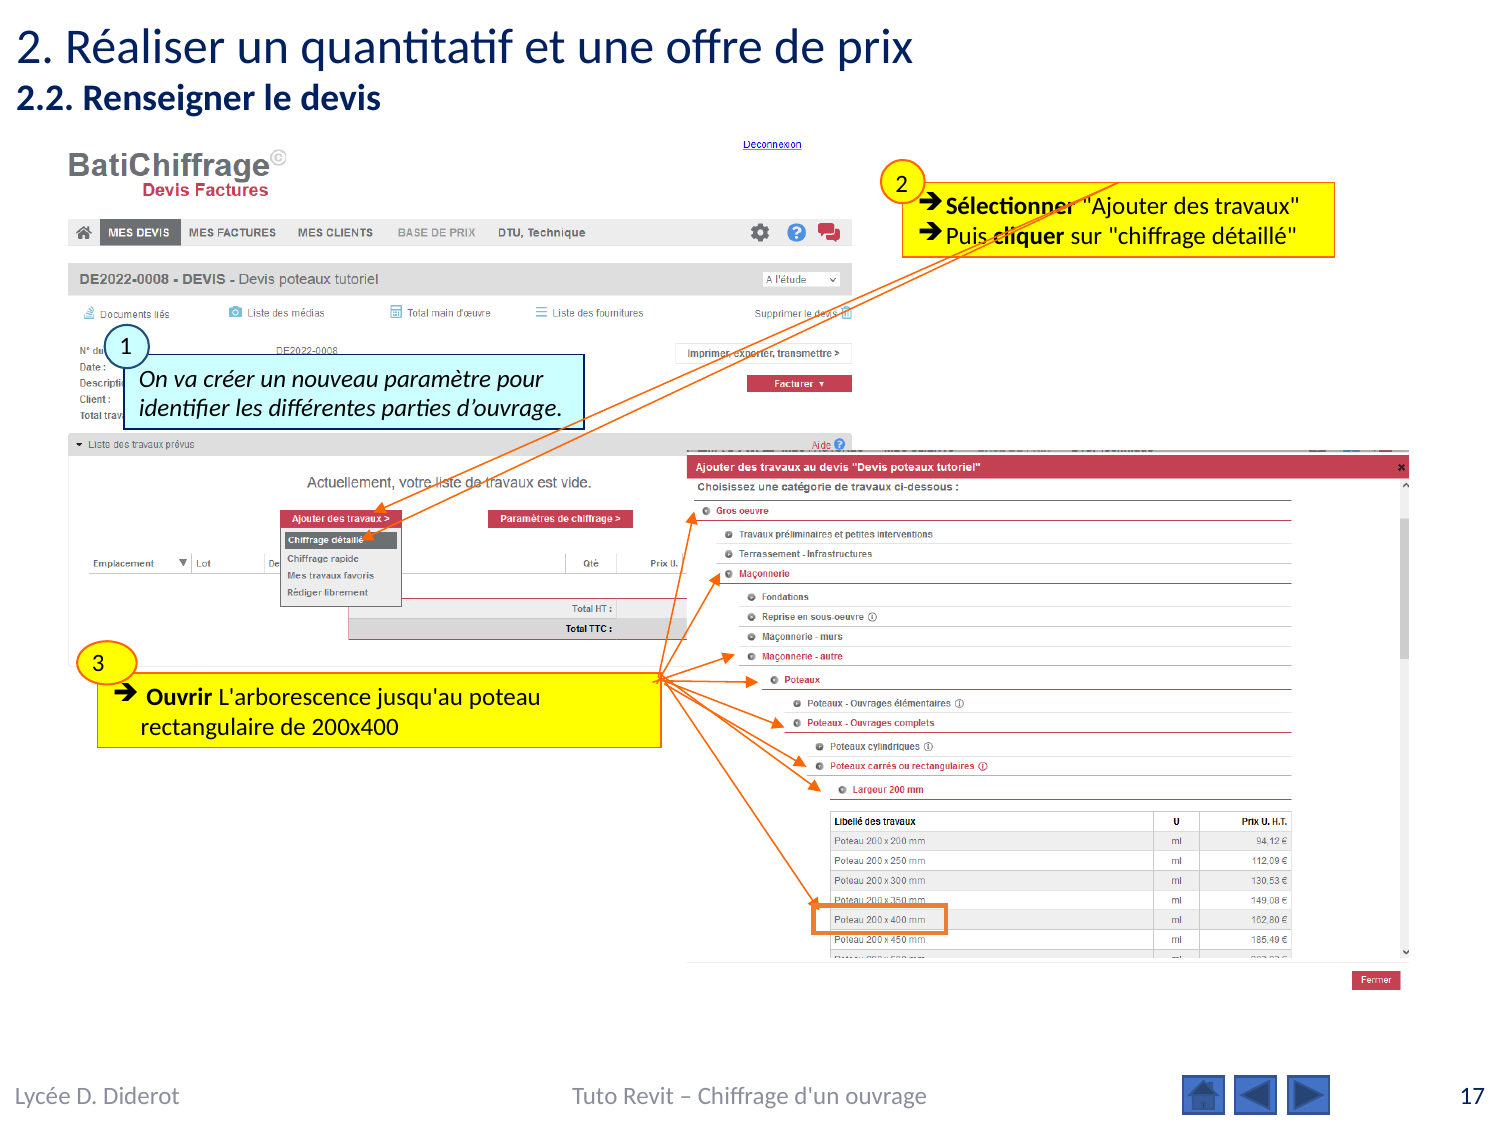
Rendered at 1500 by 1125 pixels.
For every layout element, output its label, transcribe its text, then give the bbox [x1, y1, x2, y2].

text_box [360, 227, 658, 541]
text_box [662, 678, 820, 911]
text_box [77, 638, 152, 685]
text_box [658, 511, 694, 572]
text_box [104, 322, 160, 369]
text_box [694, 513, 900, 541]
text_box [652, 654, 735, 683]
text_box 2. Réaliser un quantitatif et une offre de prix 2.2. Renseigner le devis [1, 5, 1484, 126]
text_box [656, 572, 721, 654]
footer Tuto Revit – Chiffrage d'un ouvrage [496, 1065, 1004, 1125]
slide_number Lycée D. Diderot [0, 1065, 338, 1125]
picture [52, 141, 862, 678]
picture [686, 450, 1410, 995]
text_box Ouvrir L'arborescence jusqu'au poteau rectangulaire de 200x400 [97, 678, 661, 748]
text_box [373, 227, 900, 513]
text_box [880, 159, 935, 206]
text_box Sélectionner "Ajouter des travaux" Puis cliquer sur "chiffrage détaillé" [963, 182, 1335, 258]
text_box Sélectionner "Ajouter des travaux" Puis cliquer sur "chiffrage détaillé" [902, 182, 1115, 258]
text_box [661, 674, 821, 792]
slide_number 17 [1162, 1065, 1500, 1125]
